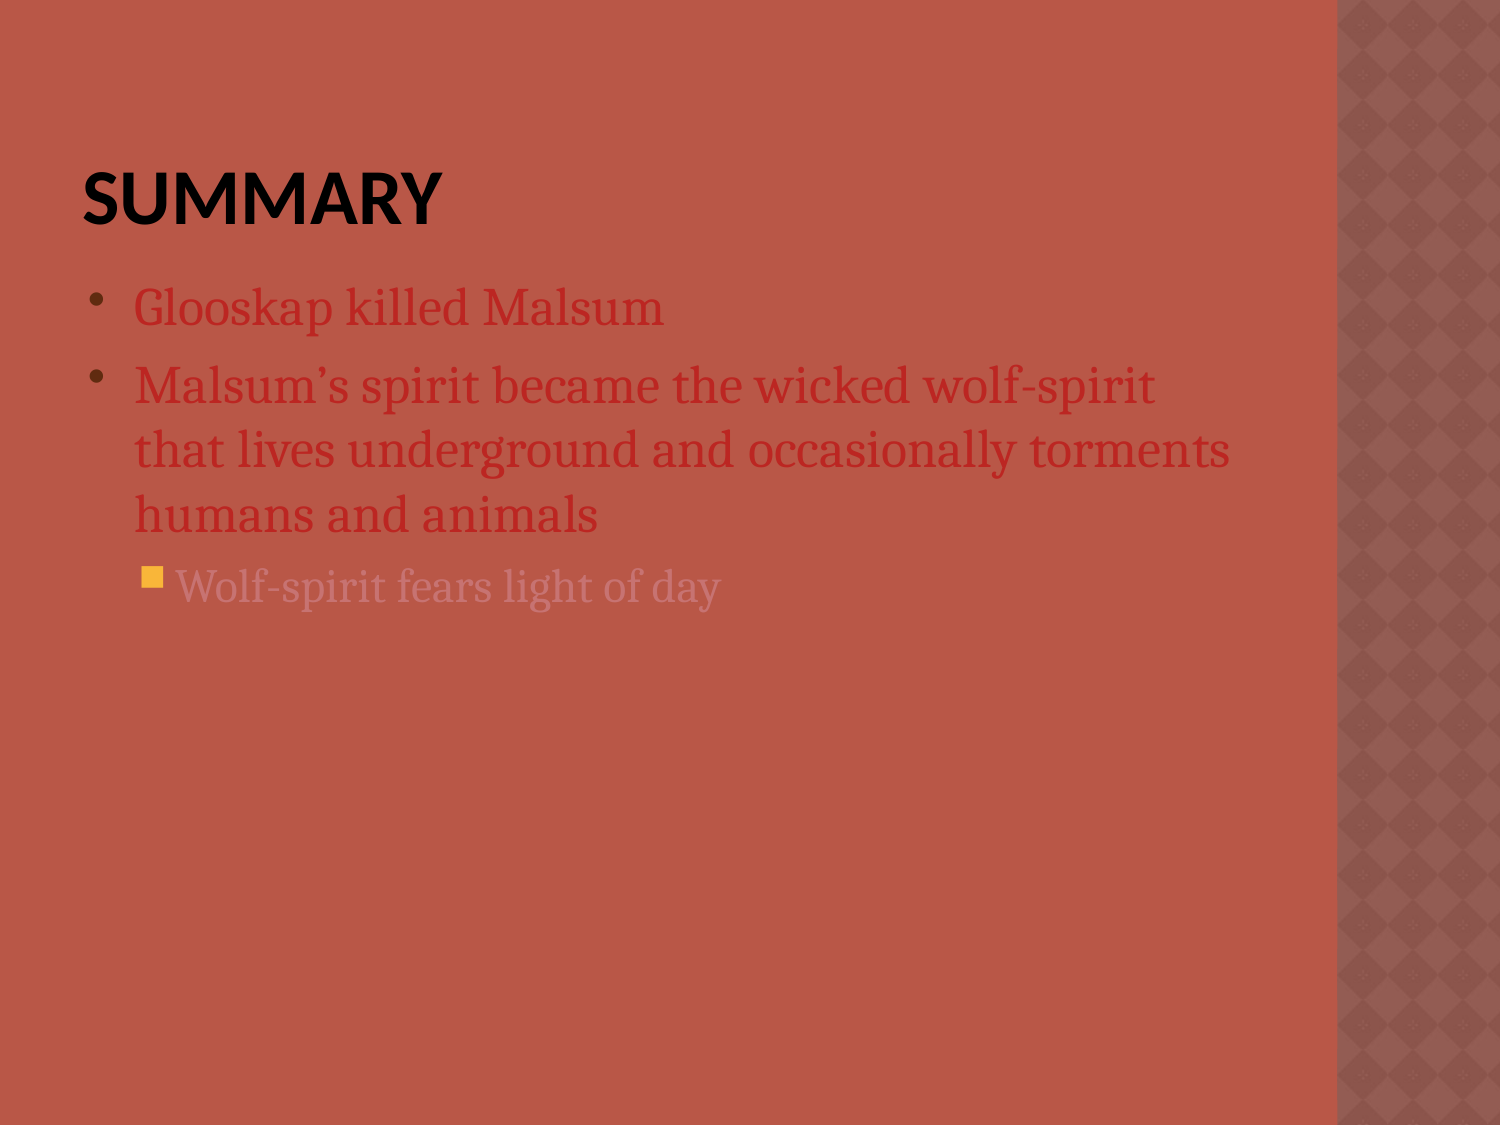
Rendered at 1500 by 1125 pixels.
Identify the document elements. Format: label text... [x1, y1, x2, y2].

title Summary [75, 52, 1263, 240]
list Glooskap killed Malsum Malsum’s spirit became the wicked wolf-spirit that lives underground and occasionally torments humans and animals Wolf-spirit fears light of day [75, 264, 1263, 1059]
